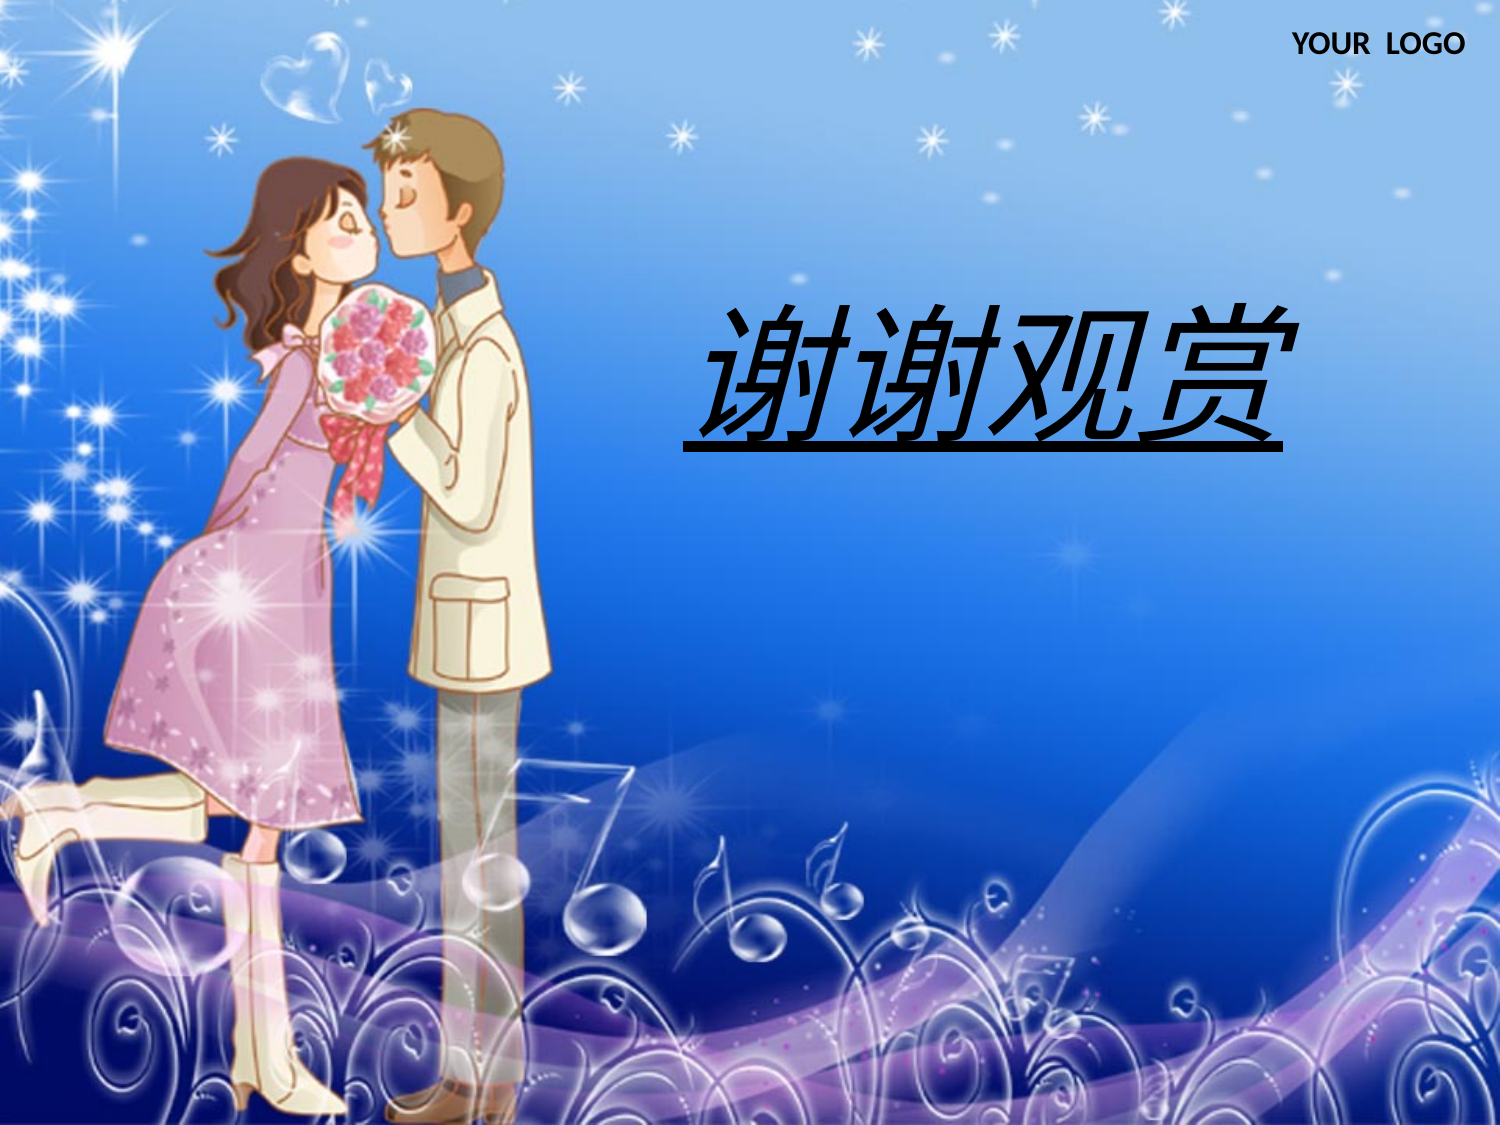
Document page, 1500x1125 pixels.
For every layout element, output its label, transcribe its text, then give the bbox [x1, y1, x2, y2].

text_box 谢谢观赏 [667, 295, 1360, 446]
picture [0, 0, 1500, 1125]
